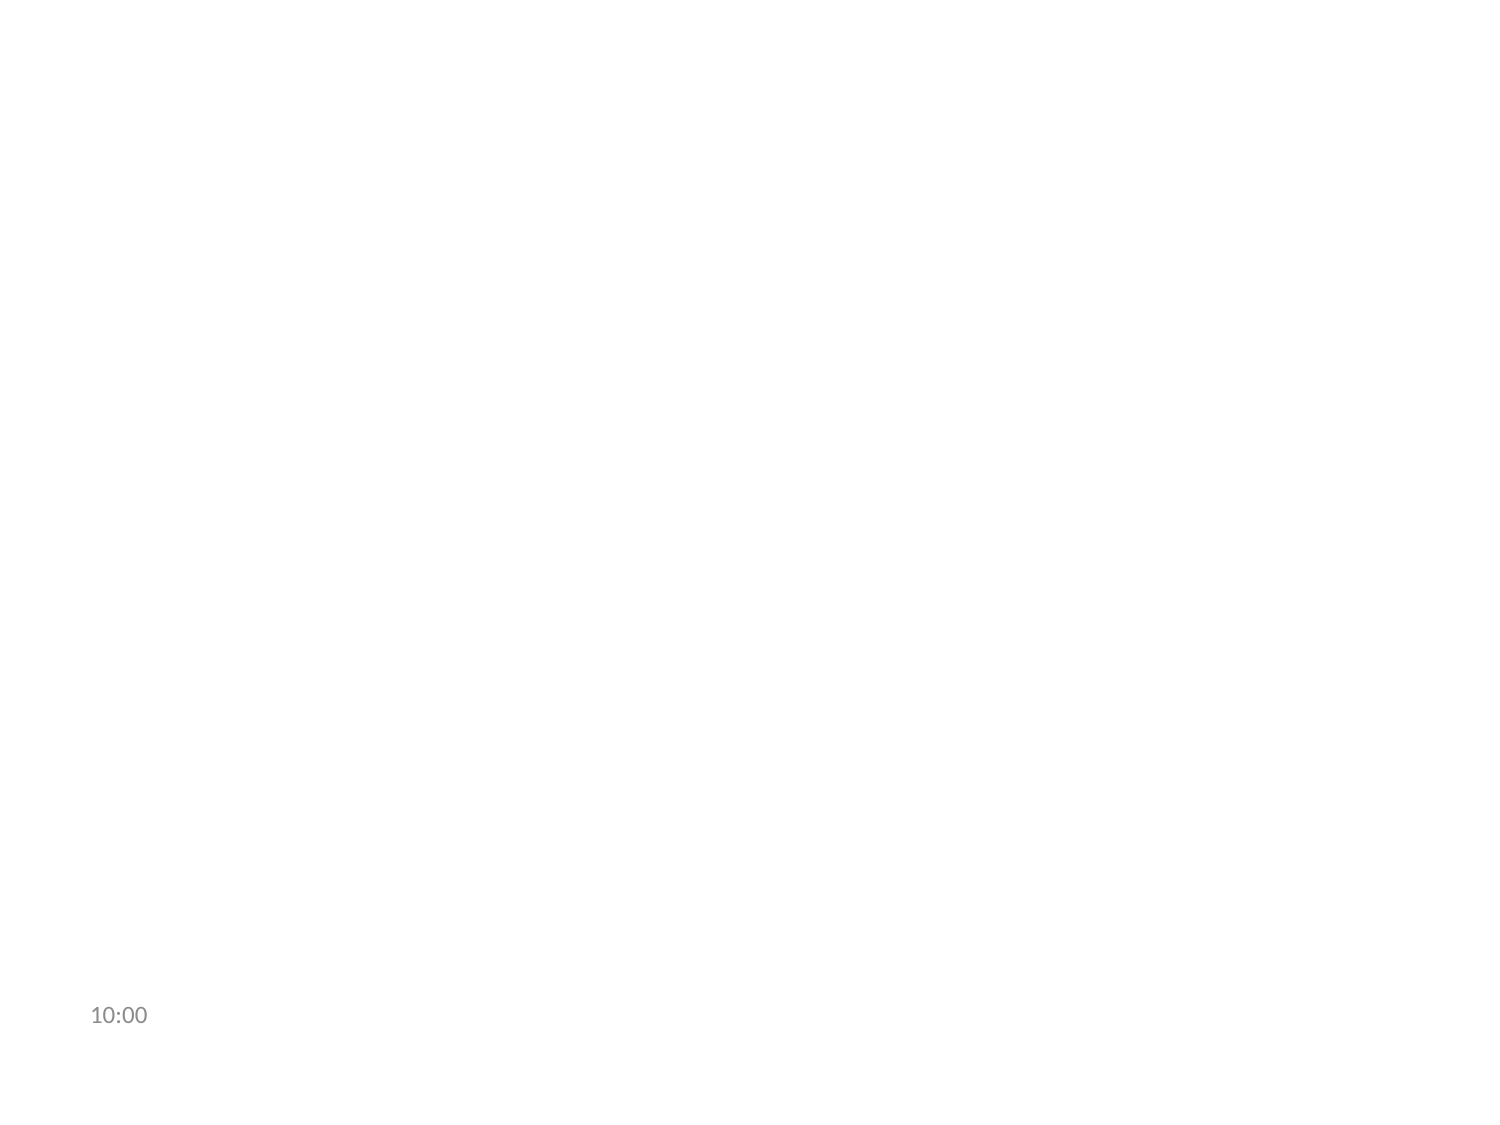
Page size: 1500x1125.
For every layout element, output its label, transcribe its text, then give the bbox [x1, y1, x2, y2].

text_box 15:35 [75, 983, 425, 1044]
